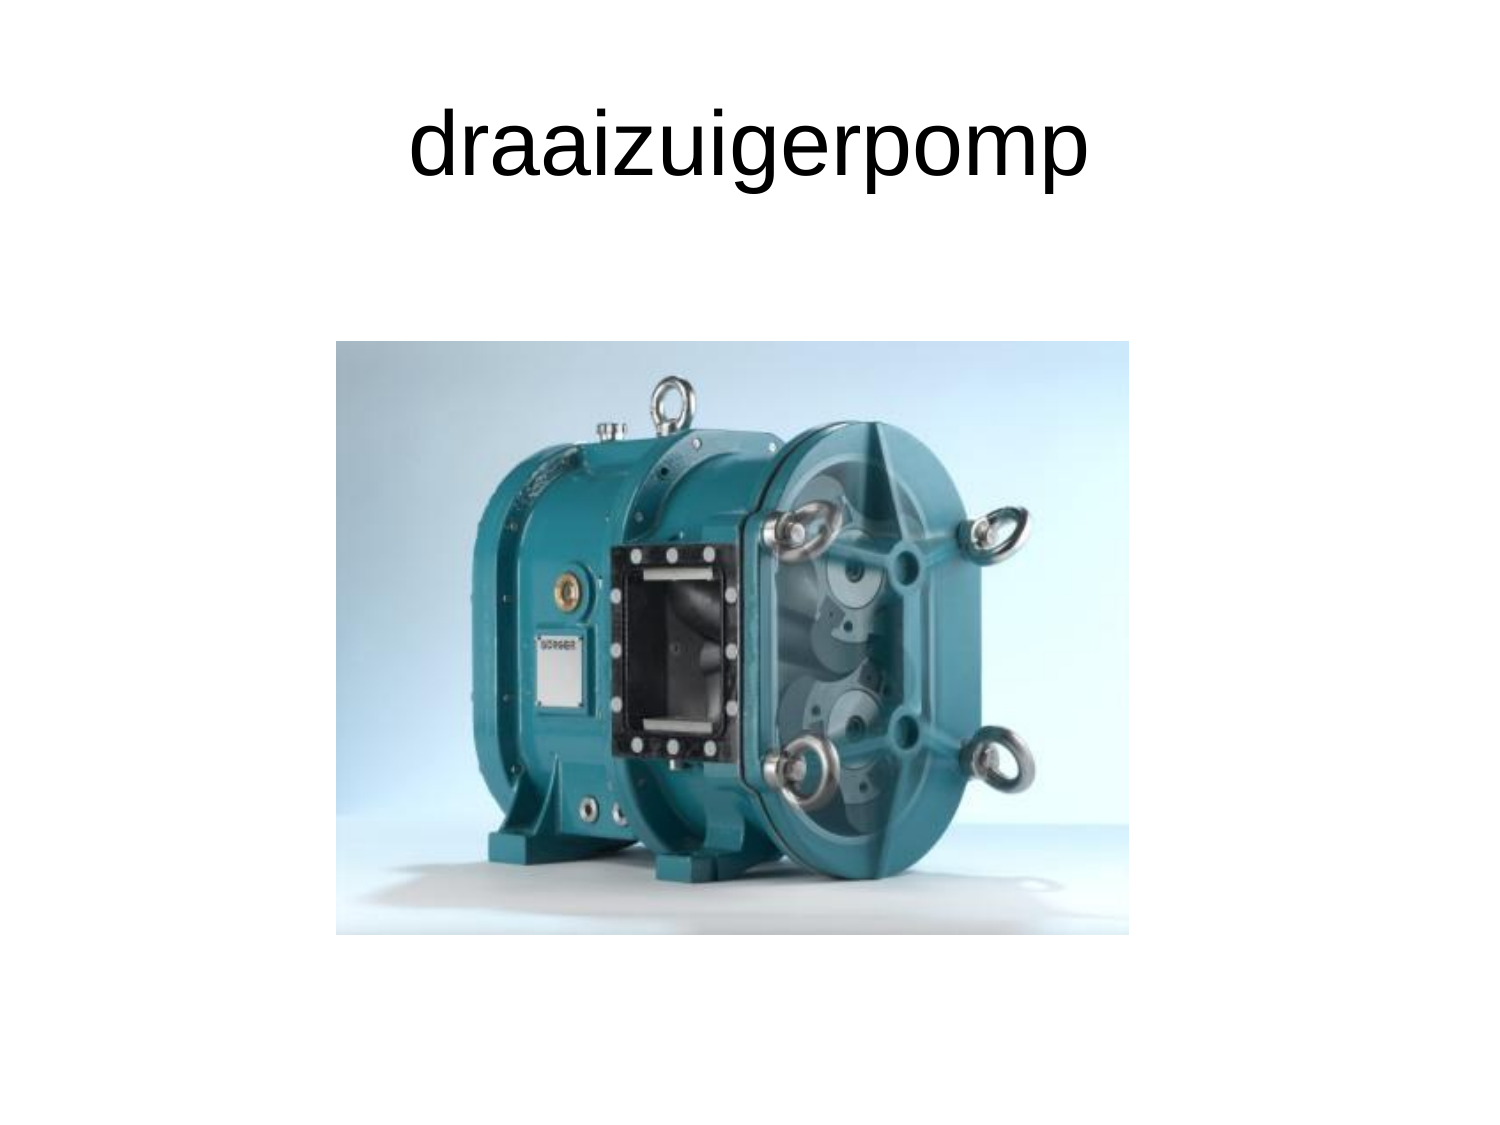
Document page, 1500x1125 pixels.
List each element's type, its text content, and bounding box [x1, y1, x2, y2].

picture [336, 340, 1129, 936]
title draaizuigerpomp [74, 44, 1426, 233]
